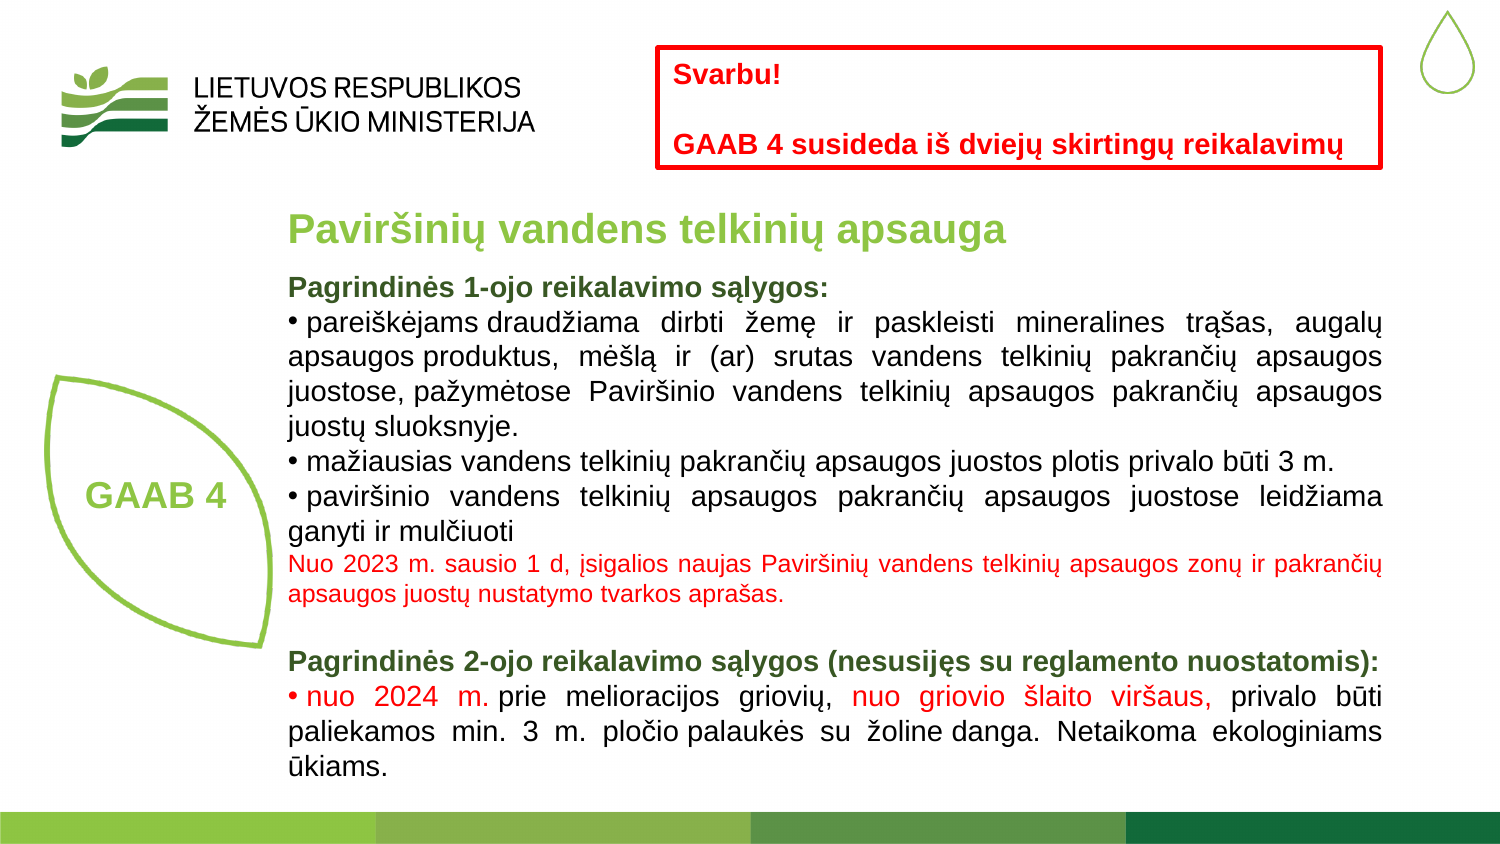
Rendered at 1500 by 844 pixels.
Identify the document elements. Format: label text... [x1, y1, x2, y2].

picture [0, 0, 1500, 844]
text_box Pagrindinės 1-ojo reikalavimo sąlygos:​ pareiškėjams draudžiama dirbti žemę ir paskleisti mineralines trąšas, augalų apsaugos produktus, mėšlą ir (ar) srutas vandens telkinių pakrančių apsaugos juostose, pažymėtose Paviršinio vandens telkinių apsaugos pakrančių apsaugos juostų sluoksnyje. ​ mažiausias vandens telkinių pakrančių apsaugos juostos plotis privalo būti 3 m.​ paviršinio vandens telkinių apsaugos pakrančių apsaugos juostose leidžiama ganyti ir mulčiuoti​ Nuo 2023 m. sausio 1 d, įsigalios naujas Paviršinių vandens telkinių apsaugos zonų ir pakrančių apsaugos juostų nustatymo tvarkos aprašas. Pagrindinės 2-ojo reikalavimo sąlygos (nesusijęs su reglamento nuostatomis):​ nuo 2024 m. prie melioracijos griovių, nuo griovio šlaito viršaus, privalo būti paliekamos min. 3 m. pločio palaukės su žoline danga. Netaikoma ekologiniams ūkiams. [272, 260, 1398, 790]
text_box Paviršinių vandens telkinių apsauga​ [272, 194, 1252, 260]
text_box Svarbu! GAAB 4 susideda iš dviejų skirtingų reikalavimų [657, 47, 1381, 168]
